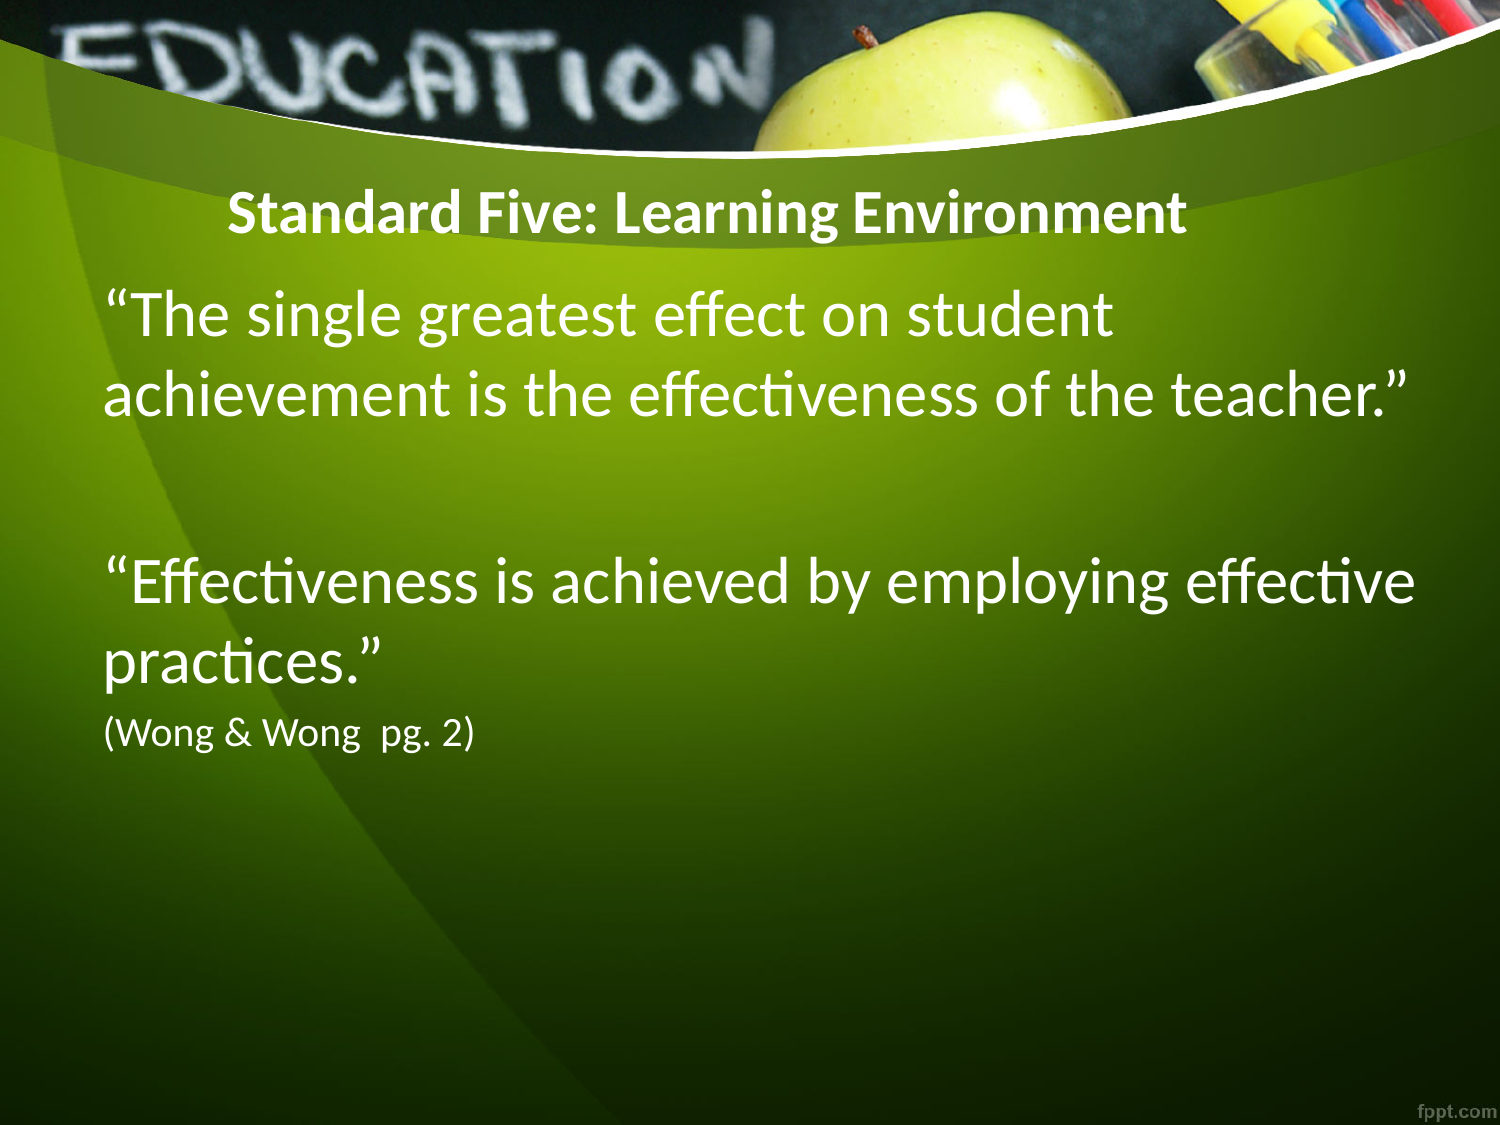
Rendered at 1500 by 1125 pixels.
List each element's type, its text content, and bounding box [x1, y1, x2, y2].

list “The single greatest effect on student achievement is the effectiveness of the teacher.” “Effectiveness is achieved by employing effective practices.” (Wong & Wong pg. 2) [87, 262, 1438, 1090]
title Standard Five: Learning Environment [212, 137, 1315, 262]
picture [0, 0, 1500, 1125]
